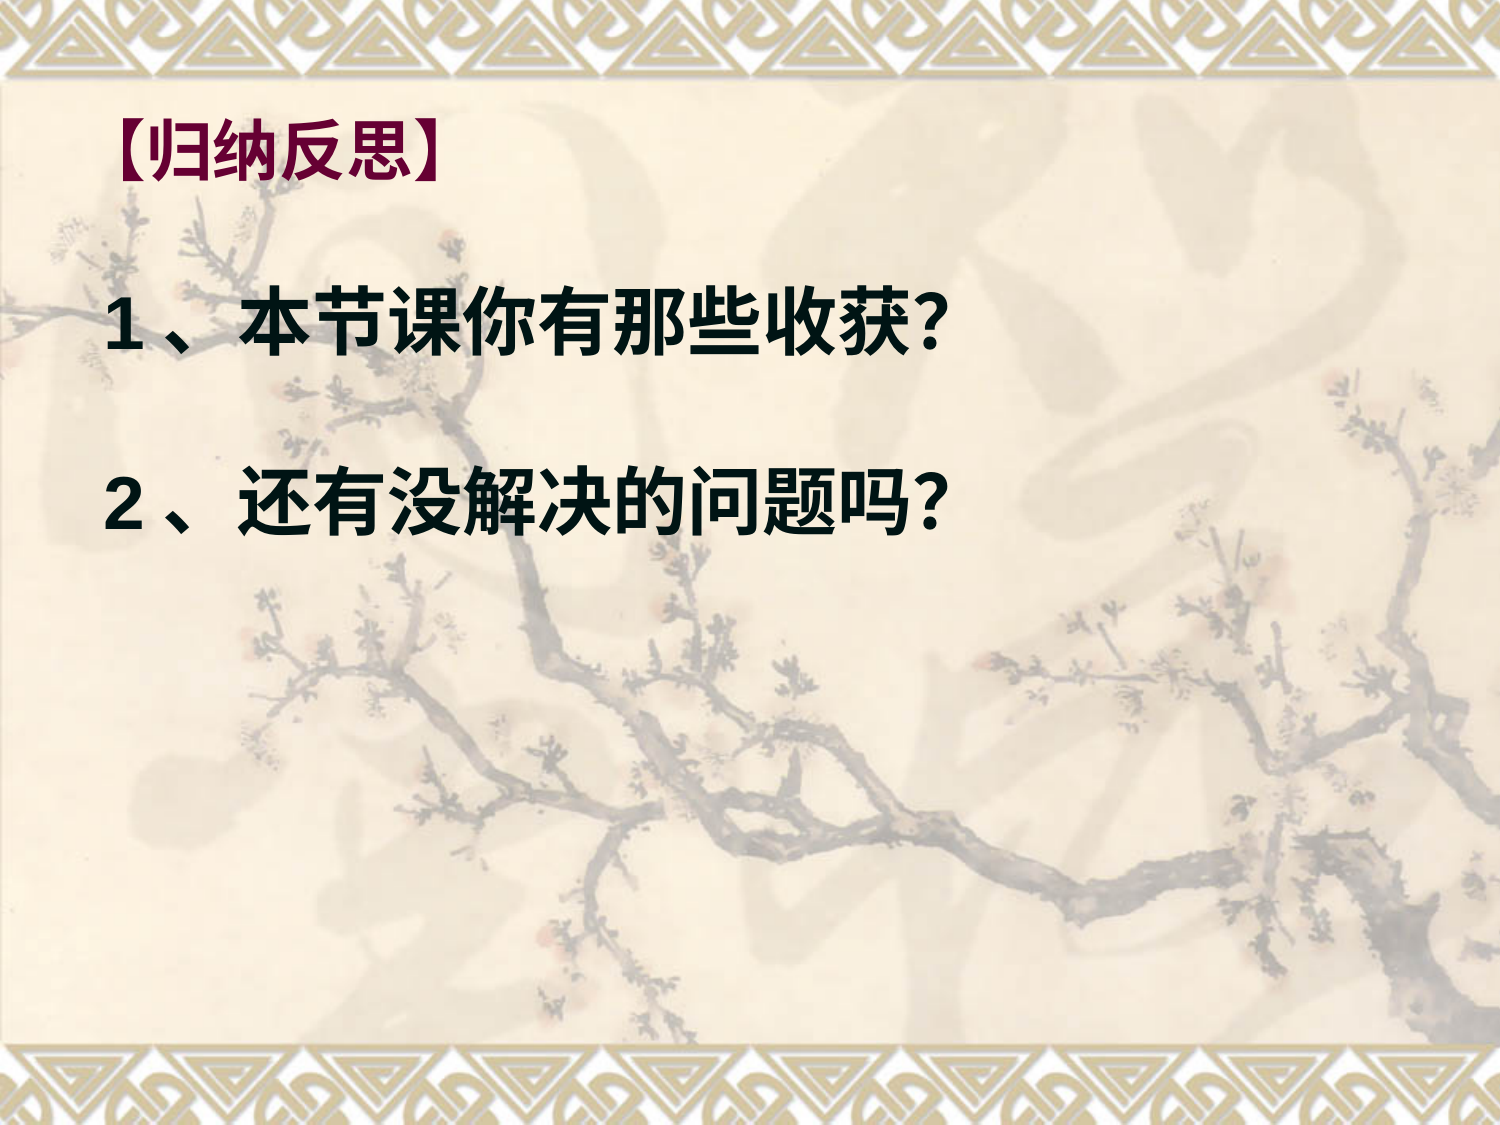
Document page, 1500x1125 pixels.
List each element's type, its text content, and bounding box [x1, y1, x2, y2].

text_box 1、本节课你有那些收获？ 2、还有没解决的问题吗？ [88, 267, 1459, 552]
picture [0, 0, 1500, 1125]
text_box 【归纳反思】 [64, 101, 538, 197]
